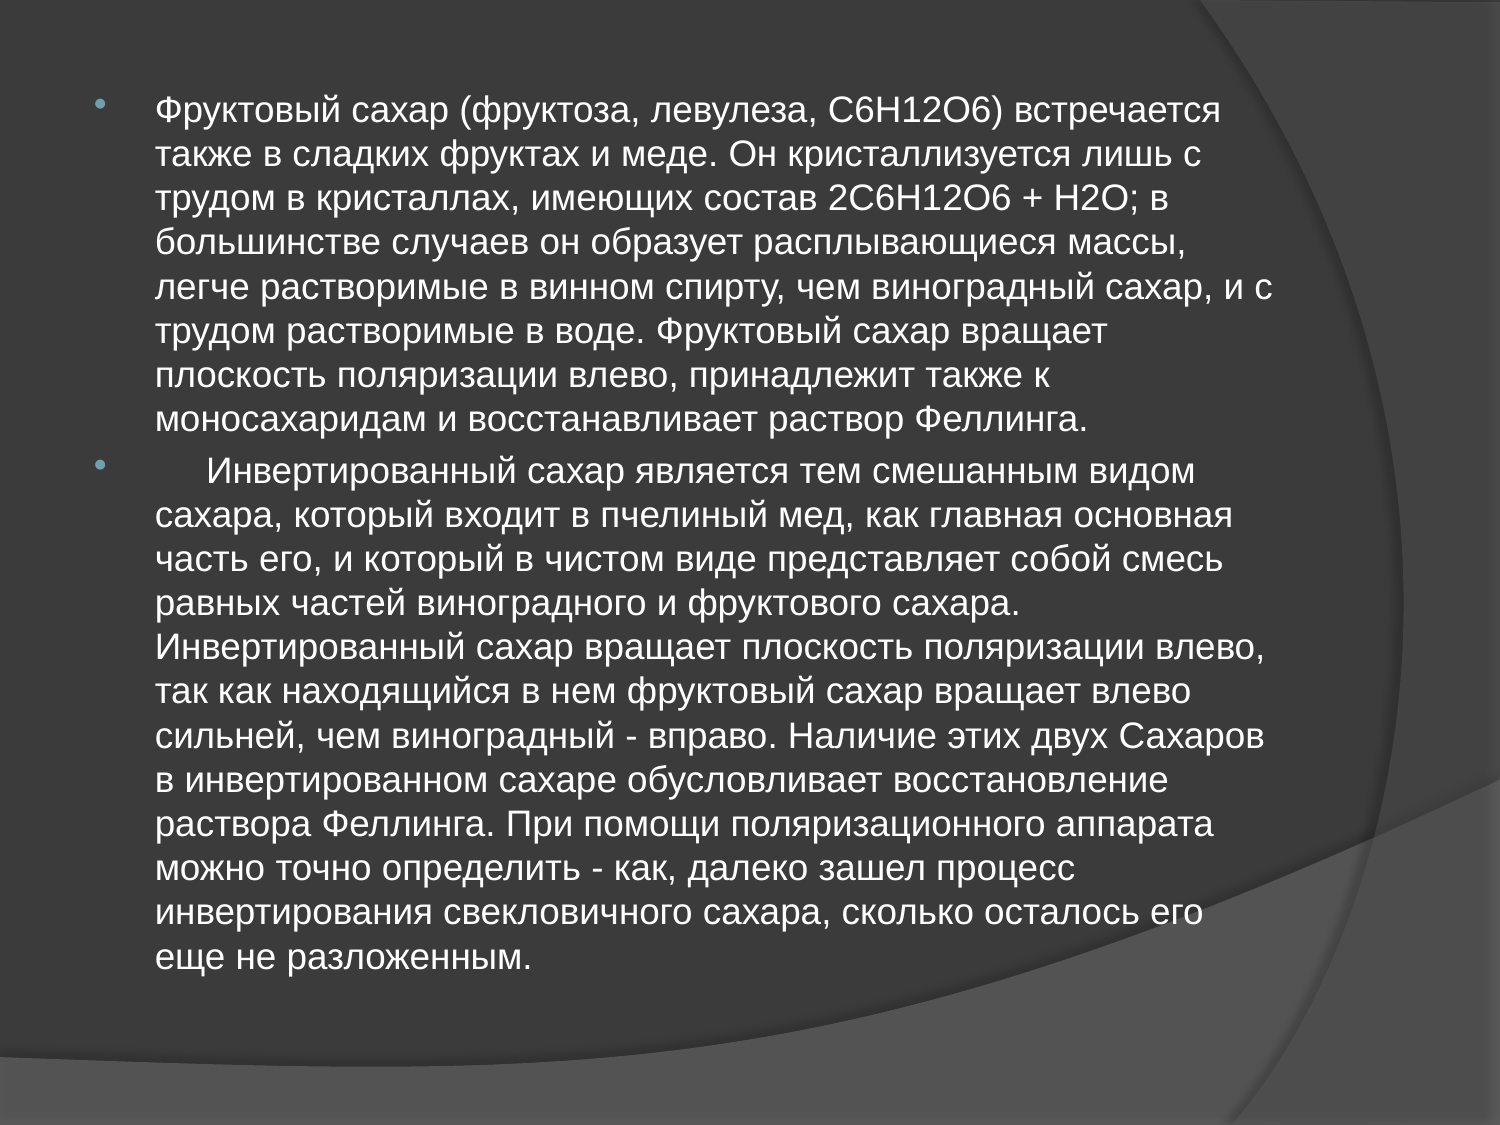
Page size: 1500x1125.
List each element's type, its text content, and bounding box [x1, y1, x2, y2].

list Фруктовый сахар (фруктоза, левулеза, C6H12O6) встречается также в сладких фруктах и меде. Он кристаллизуется лишь с трудом в кристаллах, имеющих состав 2С6Н12О6 + Н2О; в большинстве случаев он образует расплывающиеся массы, легче растворимые в винном спирту, чем виноградный сахар, и с трудом растворимые в воде. Фруктовый сахар вращает плоскость поляризации влево, принадлежит также к моносахаридам и восстанавливает раствор Феллинга. Инвертированный сахар является тем смешанным видом сахара, который входит в пчелиный мед, как главная основная часть его, и который в чистом виде представляет собой смесь равных частей виноградного и фруктового сахара. Инвертированный сахар вращает плоскость поляризации влево, так как находящийся в нем фруктовый сахар вращает влево сильней, чем виноградный - вправо. Наличие этих двух Сахаров в инвертированном сахаре обусловливает восстановление раствора Феллинга. При помощи поляризационного аппарата можно точно определить - как, далеко зашел процесс инвертирования свекловичного сахара, сколько осталось его еще не разложенным. [75, 78, 1300, 1005]
